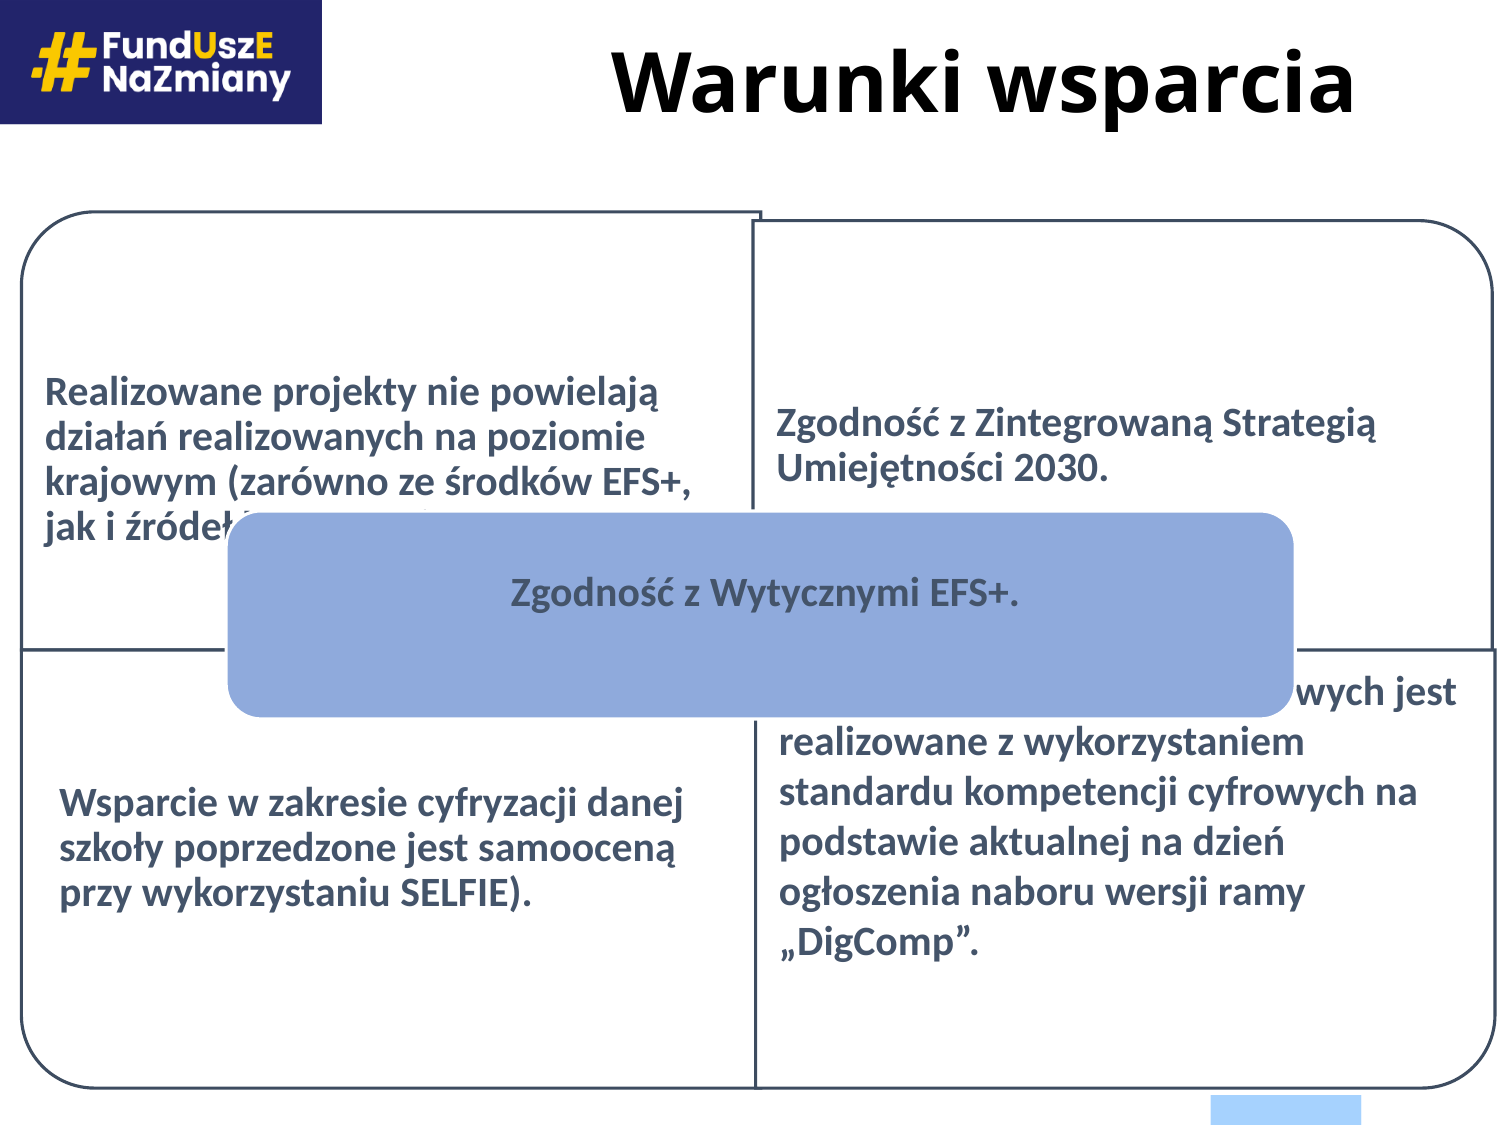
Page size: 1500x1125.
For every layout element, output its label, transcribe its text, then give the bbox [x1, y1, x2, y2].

title Warunki wsparcia [595, 32, 1500, 211]
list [21, 211, 1500, 1089]
picture [0, 0, 1500, 1125]
